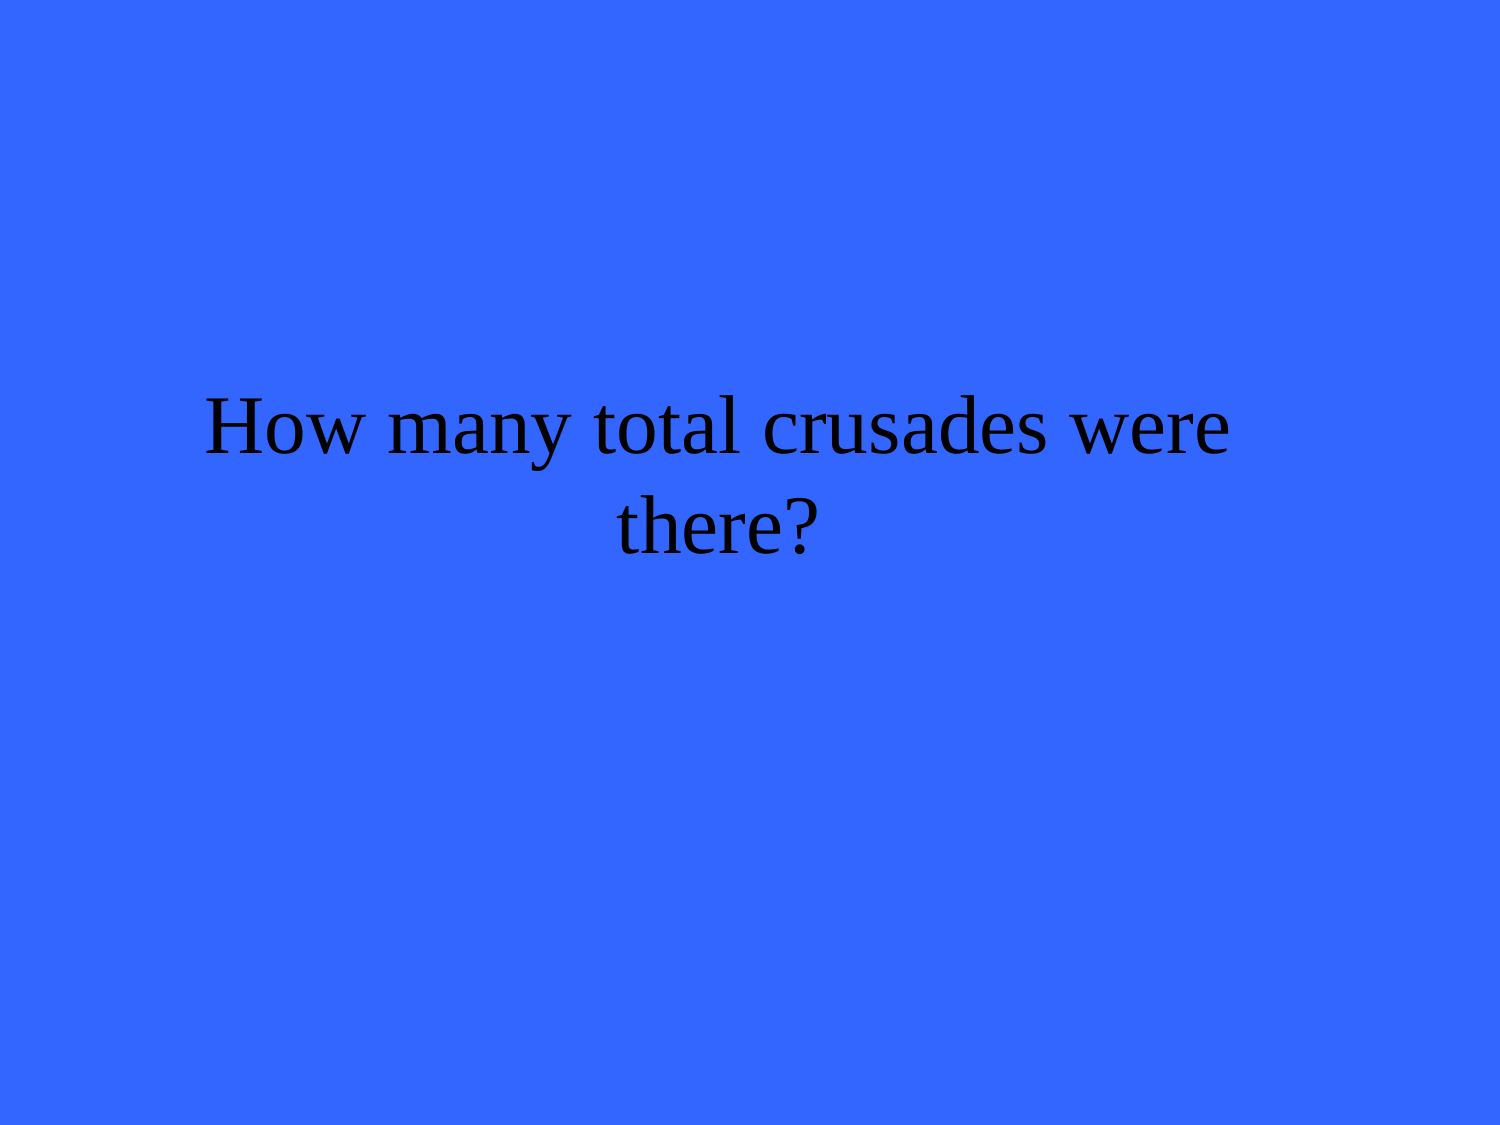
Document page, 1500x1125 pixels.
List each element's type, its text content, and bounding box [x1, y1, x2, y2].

subtitle How many total crusades were there? [124, 362, 1313, 651]
